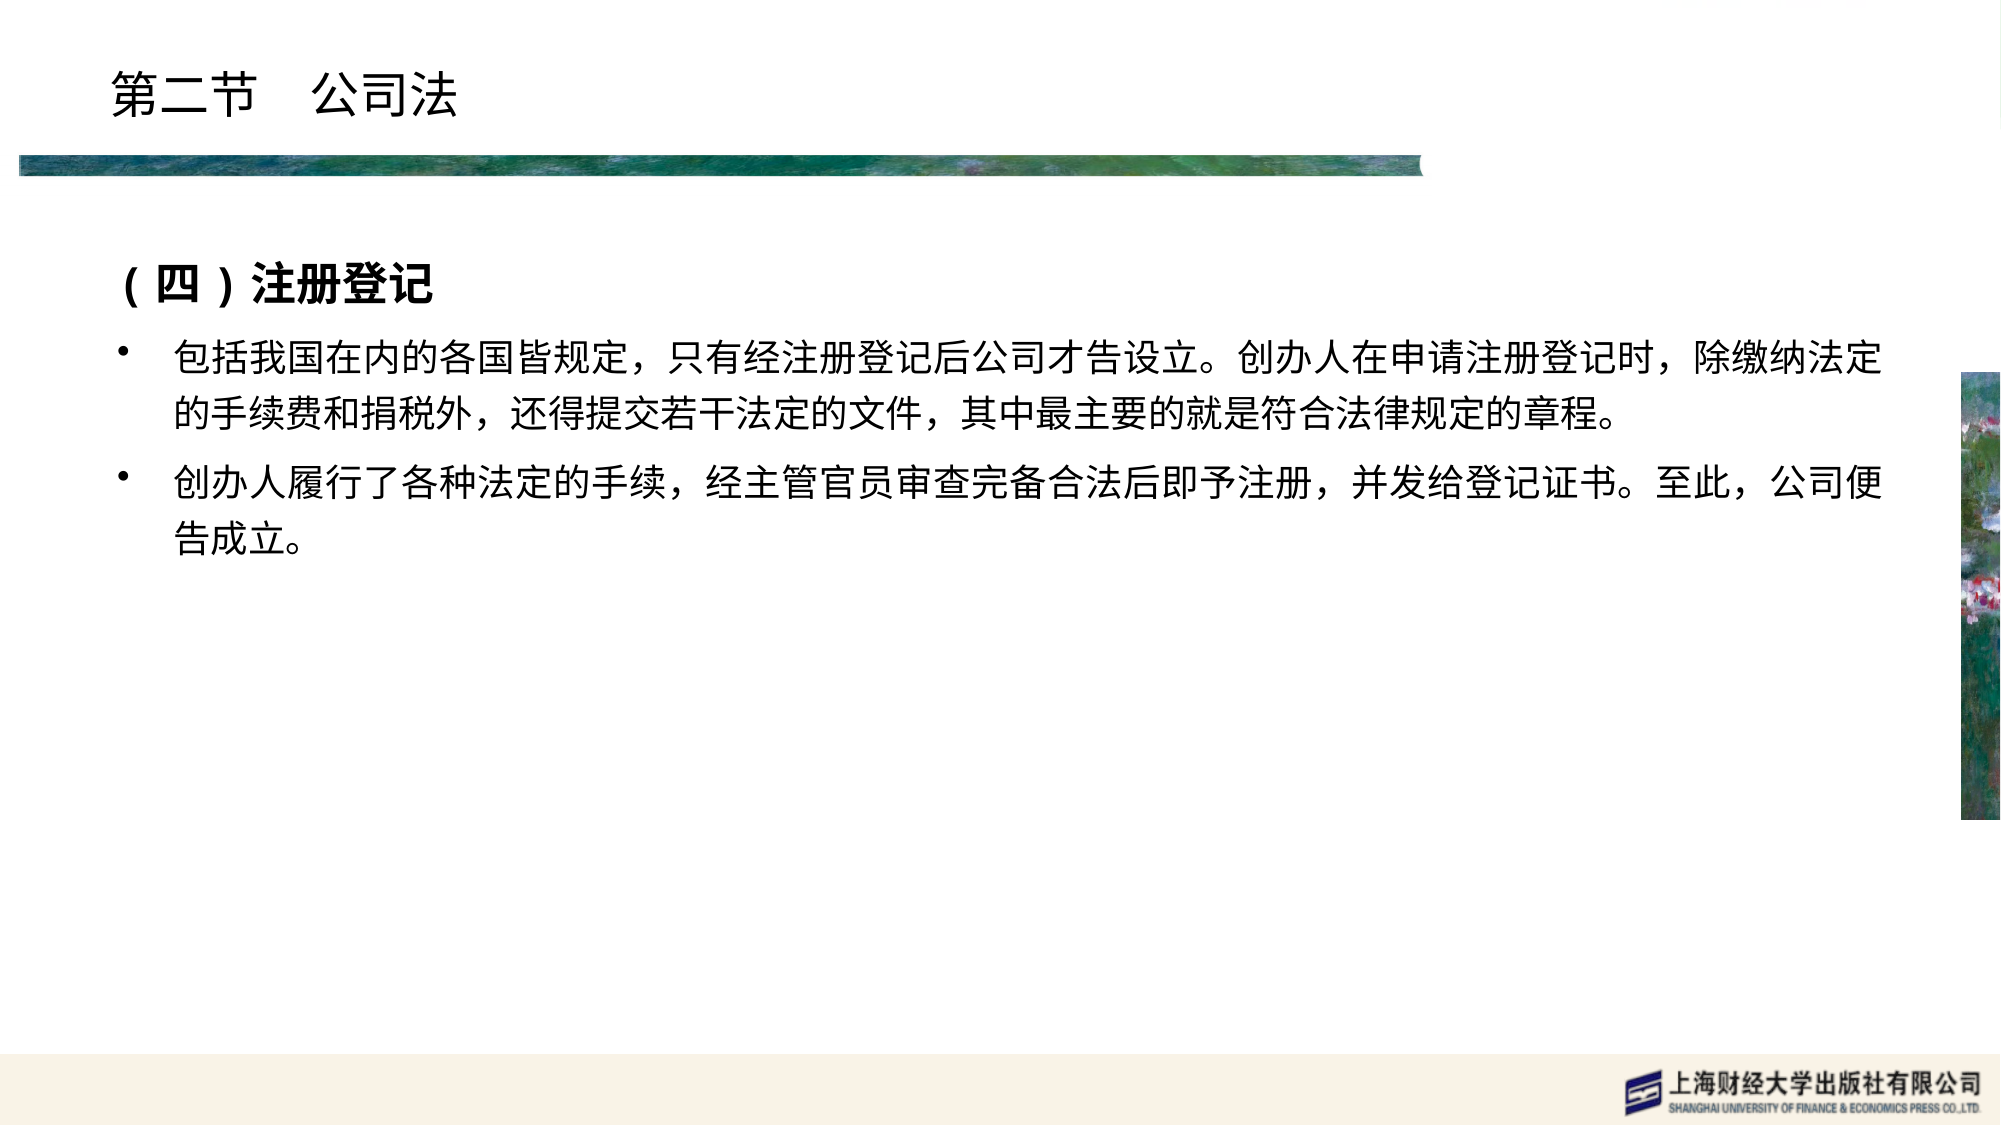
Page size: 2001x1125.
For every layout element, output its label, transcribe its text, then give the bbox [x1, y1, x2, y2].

picture [0, 0, 2001, 1125]
list (四)注册登记 包括我国在内的各国皆规定，只有经注册登记后公司才告设立。创办人在申请注册登记时，除缴纳法定的手续费和捐税外，还得提交若干法定的文件，其中最主要的就是符合法律规定的章程。 创办人履行了各种法定的手续，经主管官员审查完备合法后即予注册，并发给登记证书。至此，公司便告成立。 [102, 233, 1898, 1032]
title 第二节 公司法 [94, 42, 1451, 146]
